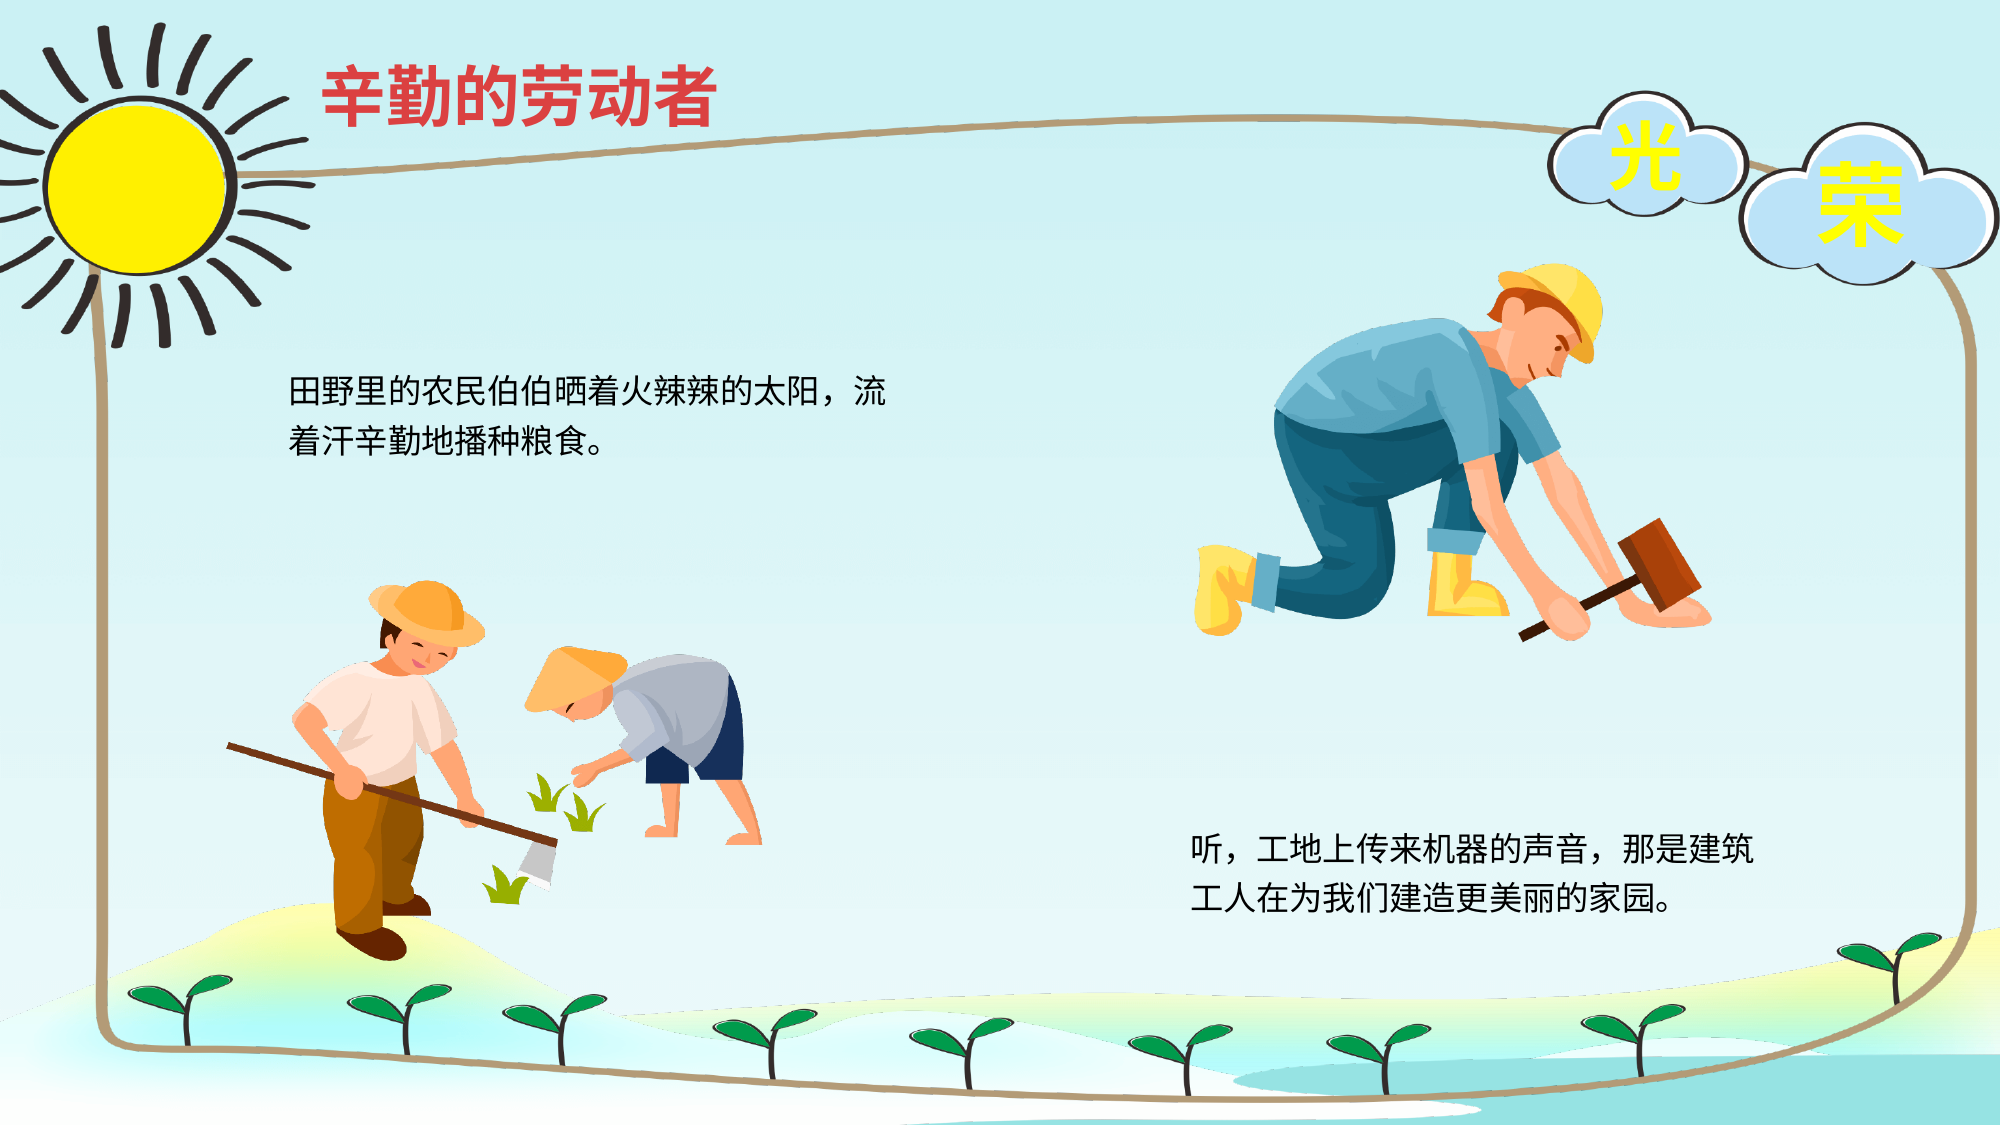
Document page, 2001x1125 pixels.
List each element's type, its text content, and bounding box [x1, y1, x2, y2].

text_box 田野里的农民伯伯晒着火辣辣的太阳，流着汗辛勤地播种粮食。 [273, 353, 900, 442]
text_box 辛勤的劳动者 [273, 47, 791, 142]
text_box 听，工地上传来机器的声音，那是建筑工人在为我们建造更美丽的家园。 [1175, 847, 1804, 925]
picture [0, 0, 2000, 1125]
